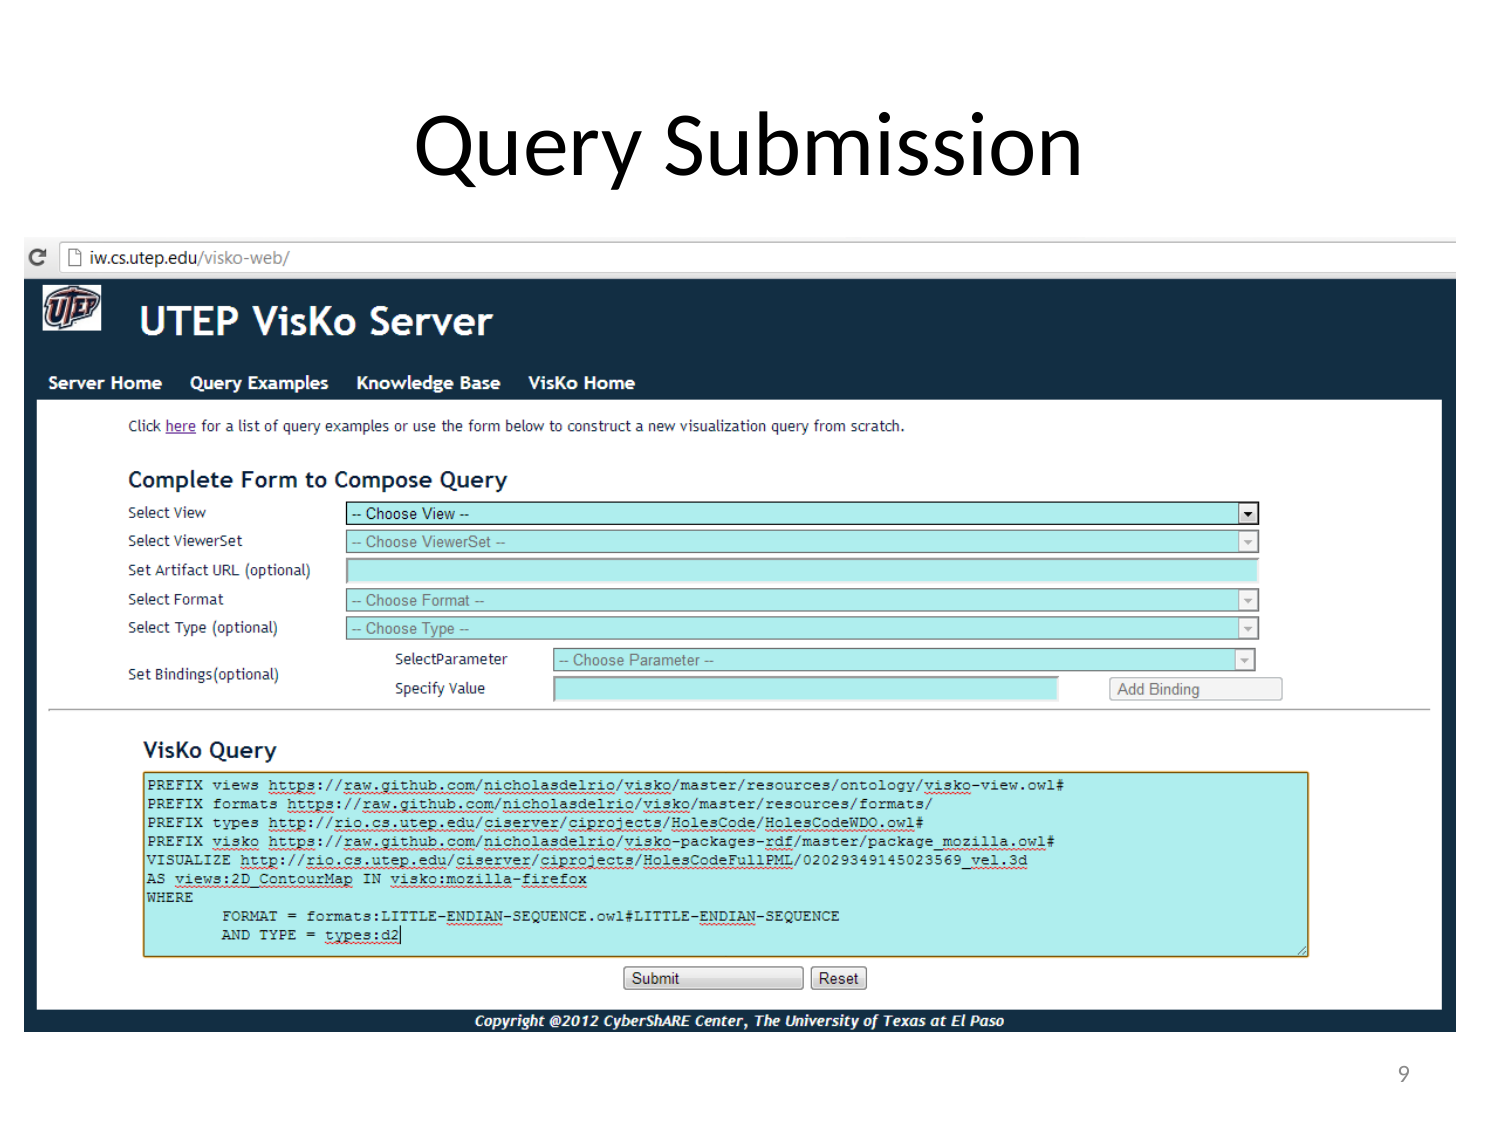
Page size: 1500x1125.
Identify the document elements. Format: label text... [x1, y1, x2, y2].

picture [24, 237, 1456, 1032]
slide_number 9 [1074, 1042, 1425, 1103]
title Query Submission [75, 45, 1425, 233]
